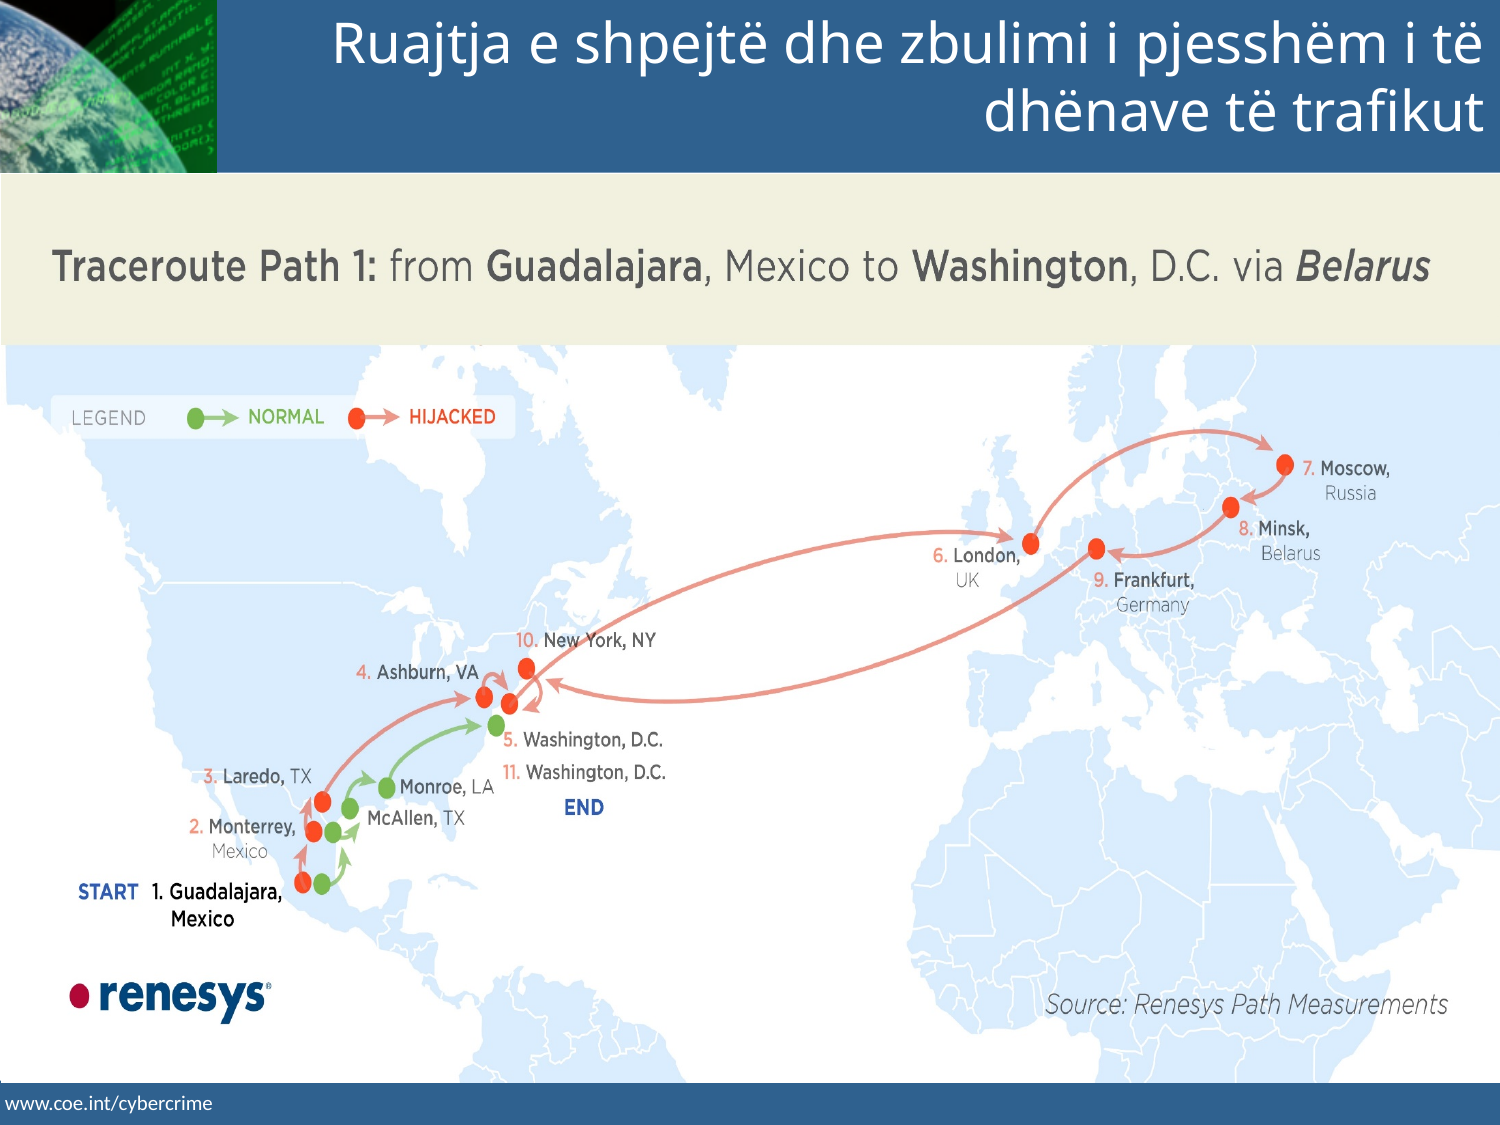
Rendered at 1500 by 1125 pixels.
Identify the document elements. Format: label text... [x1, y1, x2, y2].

picture [1, 174, 1500, 1083]
picture [0, 0, 217, 173]
text_box Ruajtja e shpejtë dhe zbulimi i pjesshëm i të dhënave të trafikut [247, 0, 1500, 150]
